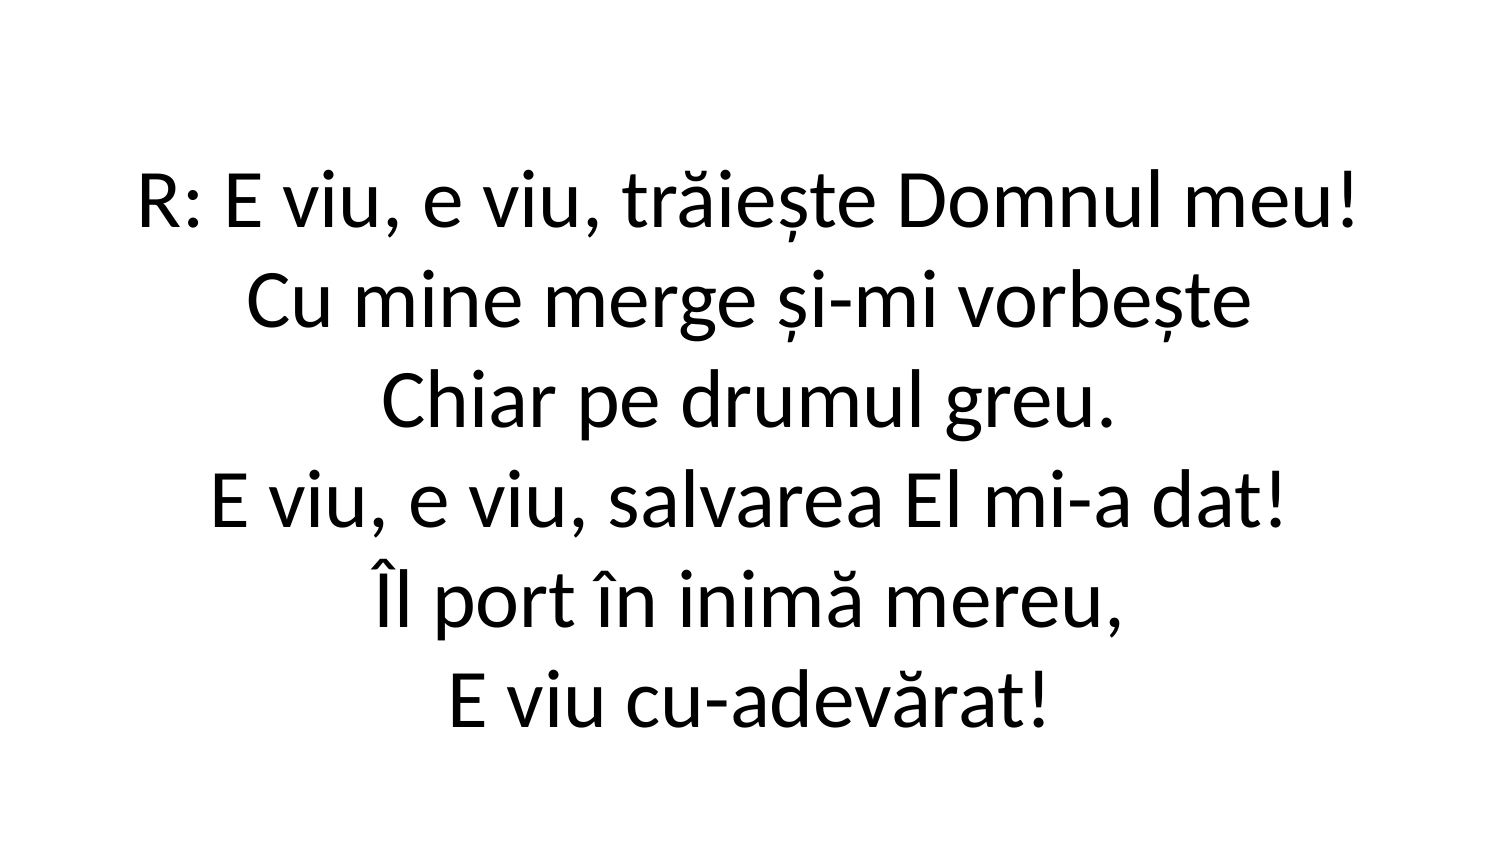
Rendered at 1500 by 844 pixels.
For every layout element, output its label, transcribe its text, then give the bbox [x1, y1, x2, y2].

text_box R: E viu, e viu, trăiește Domnul meu! Cu mine merge și-mi vorbește Chiar pe drumul greu. E viu, e viu, salvarea El mi-a dat! Îl port în inimă mereu, E viu cu-adevărat! [122, 92, 1378, 752]
